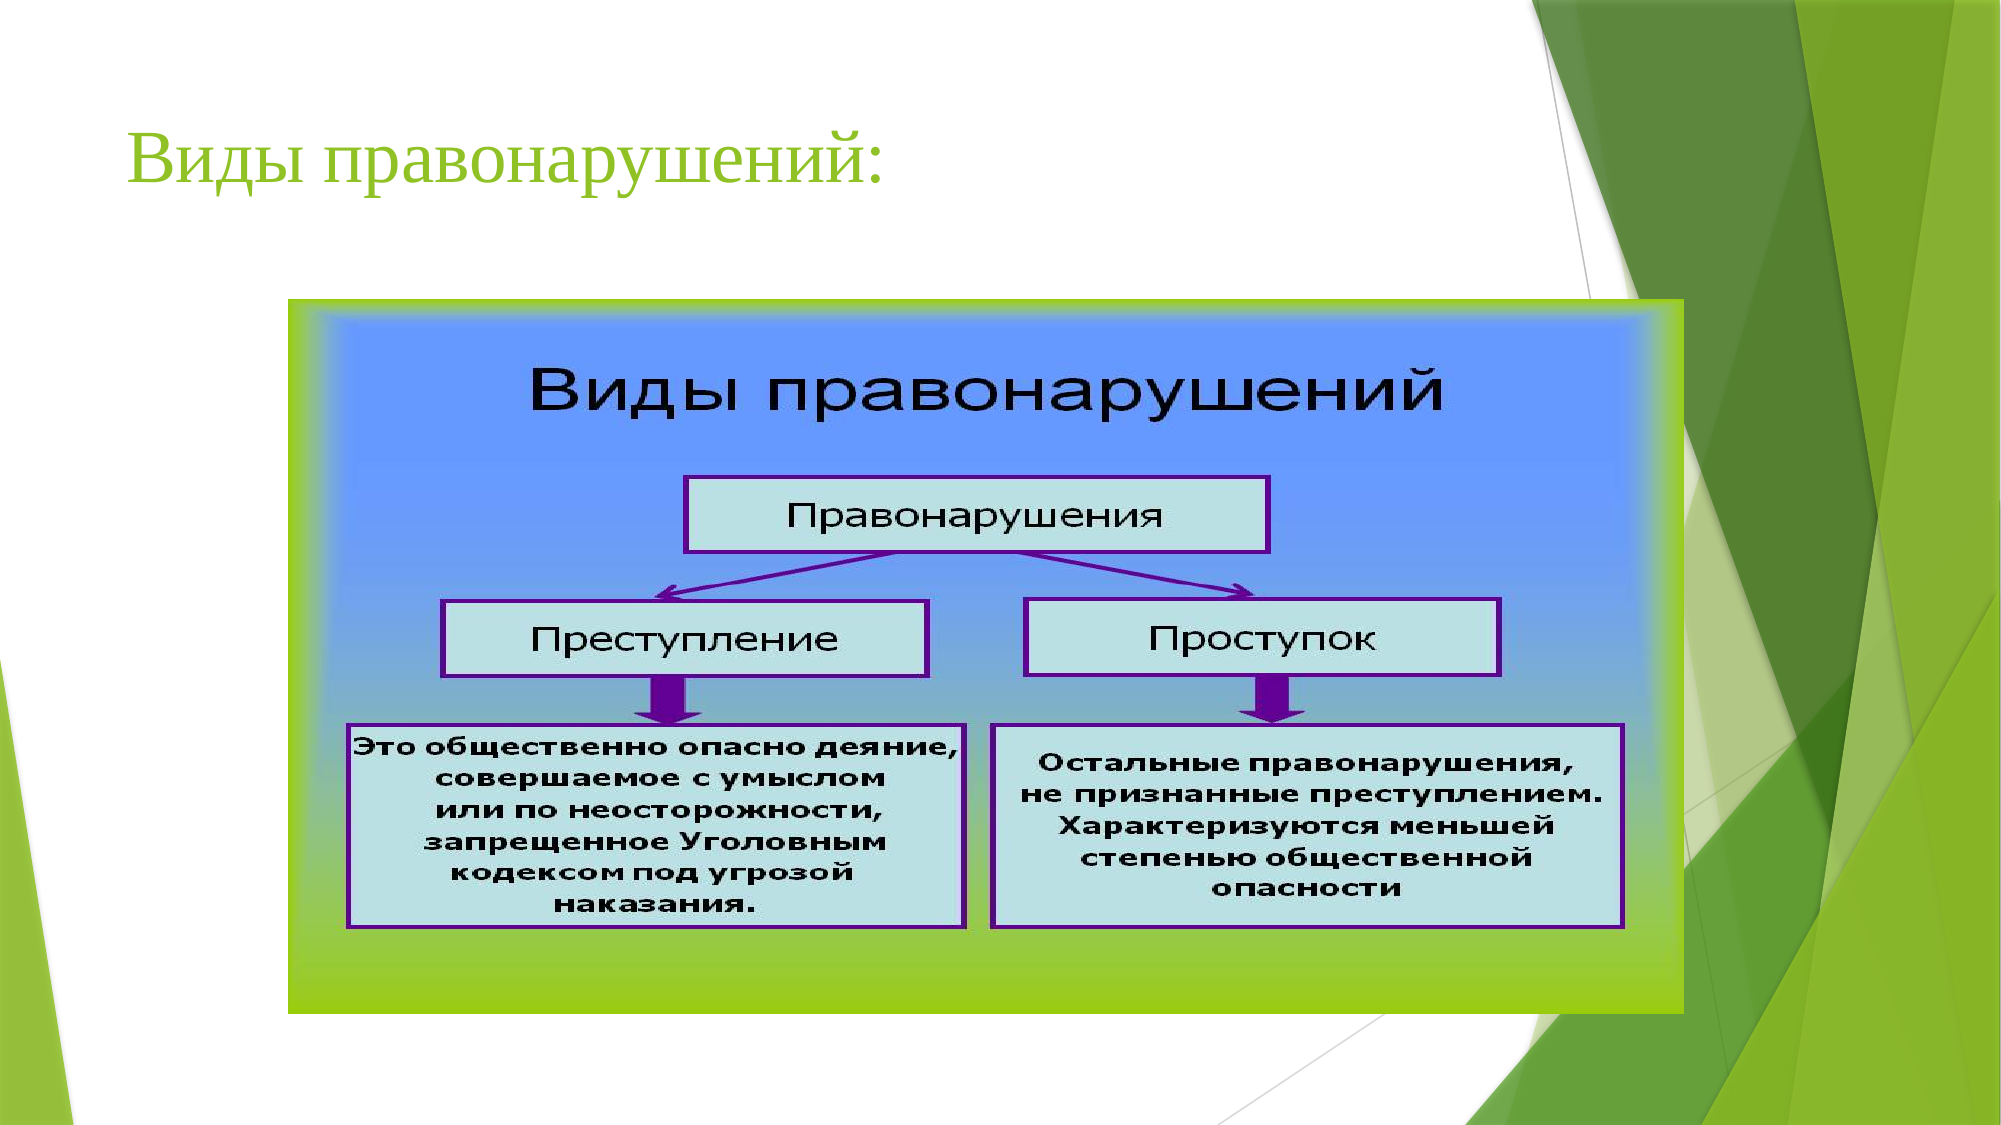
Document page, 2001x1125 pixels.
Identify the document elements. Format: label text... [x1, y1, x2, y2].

title Виды правонарушений: [111, 99, 1522, 317]
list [288, 298, 1684, 1014]
